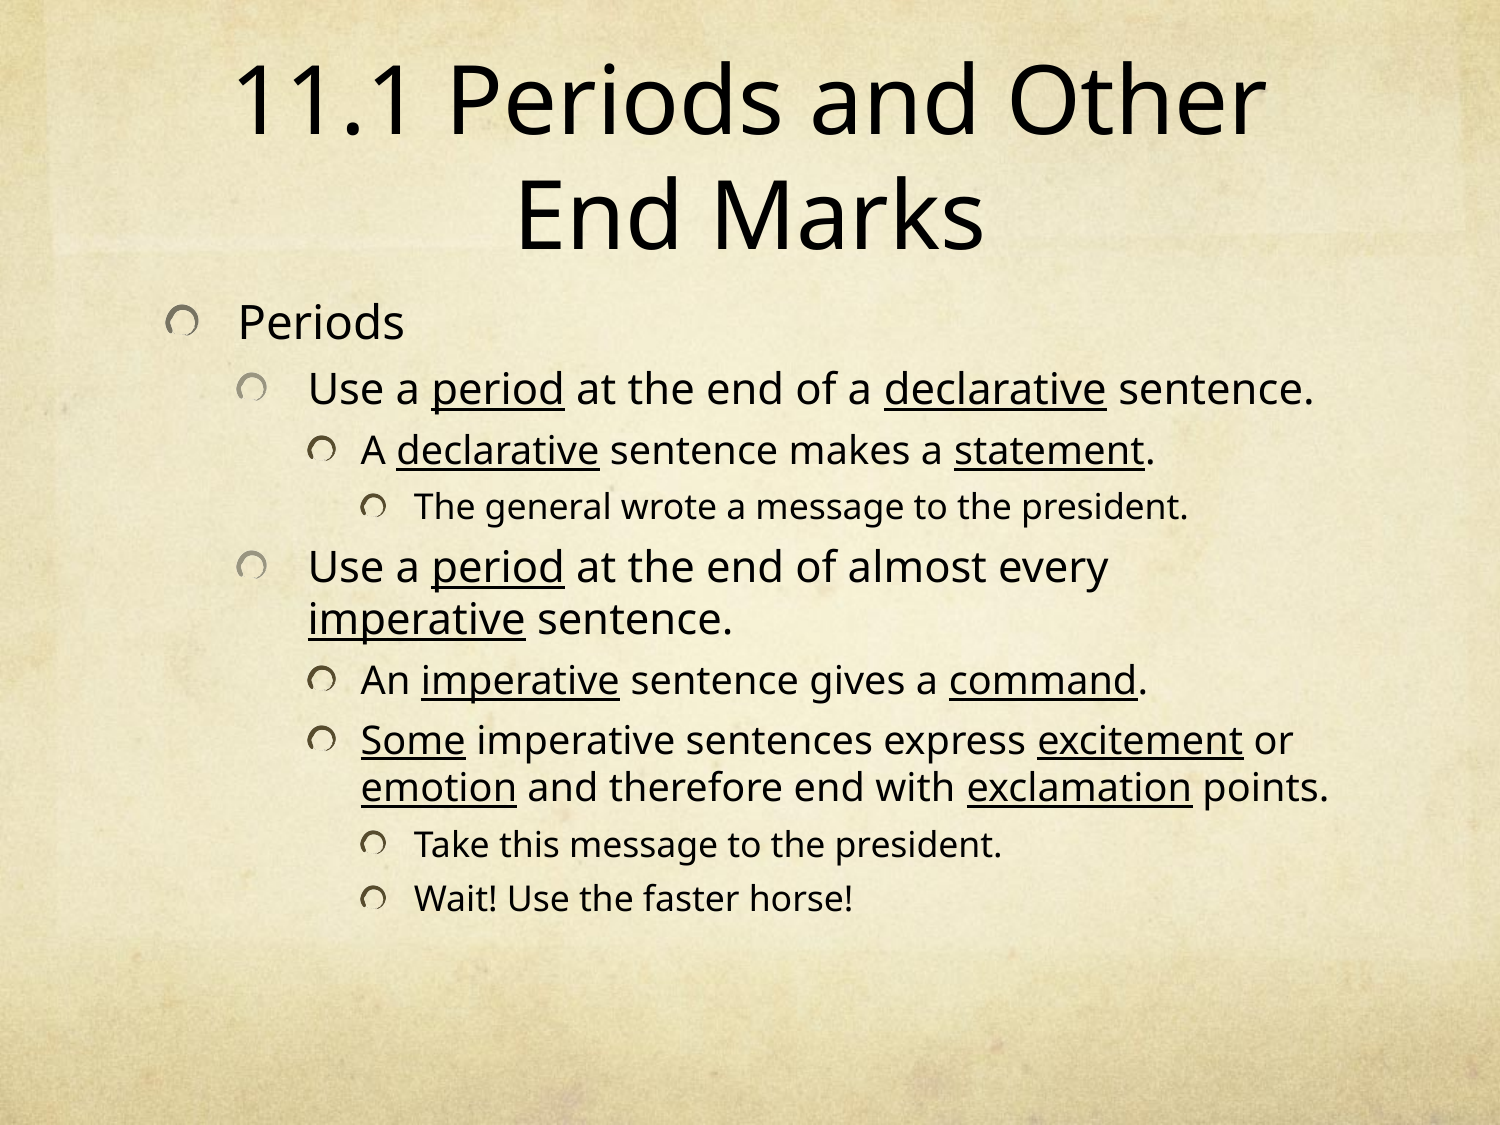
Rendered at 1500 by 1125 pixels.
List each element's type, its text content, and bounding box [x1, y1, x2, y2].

list Periods Use a period at the end of a declarative sentence. A declarative sentence makes a statement. The general wrote a message to the president. Use a period at the end of almost every imperative sentence. An imperative sentence gives a command. Some imperative sentences express excitement or emotion and therefore end with exclamation points. Take this message to the president. Wait! Use the faster horse! [150, 284, 1350, 950]
title 11.1 Periods and Other End Marks [150, 82, 1350, 225]
picture [0, 0, 1500, 1125]
